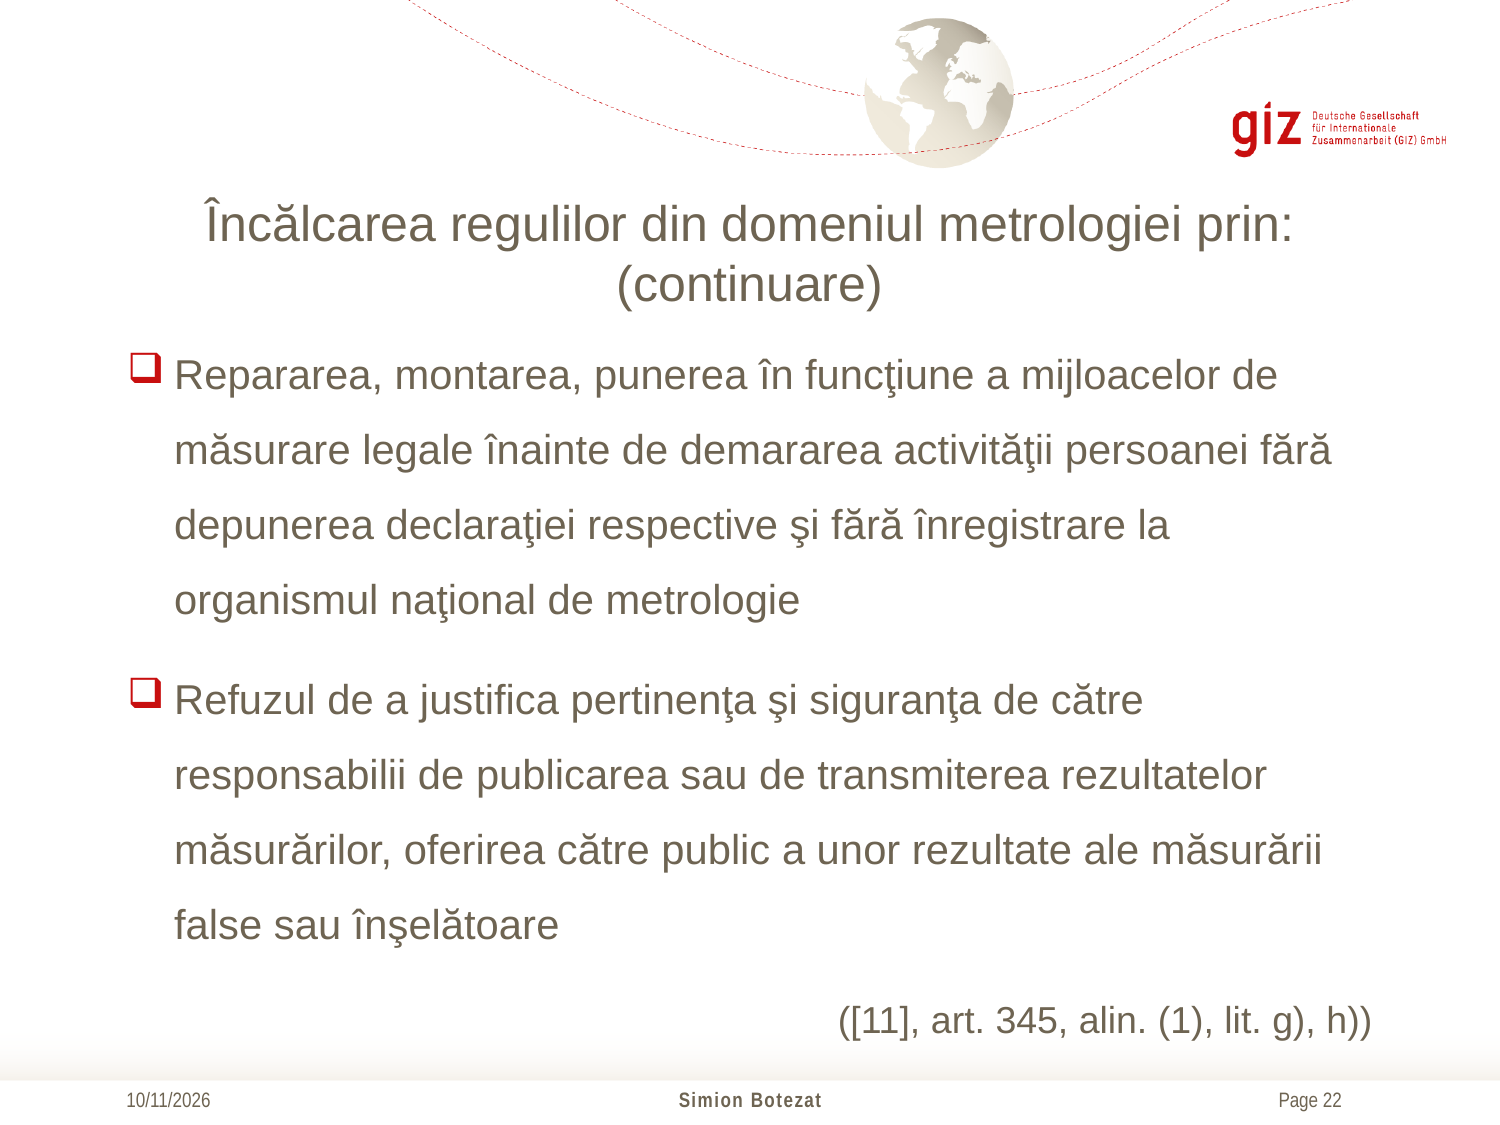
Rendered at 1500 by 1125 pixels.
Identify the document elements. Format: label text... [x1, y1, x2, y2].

footer Simion Botezat [469, 1079, 1031, 1121]
title Încălcarea regulilor din domeniul metrologiei prin: (continuare) [111, 184, 1389, 315]
picture [0, 0, 1500, 184]
picture [0, 959, 1500, 1081]
list Repararea, montarea, punerea în funcţiune a mijloacelor de măsurare legale înainte de demararea activităţii persoanei fără depunerea declaraţiei respective şi fără înregistrare la organismul naţional de metrologie Refuzul de a justifica pertinenţa şi siguranţa de către responsabilii de publicarea sau de transmiterea rezultatelor măsurărilor, oferirea către public a unor rezultate ale măsurării false sau înşelătoare ([11], art. 345, alin. (1), lit. g), h)) [111, 315, 1389, 1028]
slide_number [111, 1079, 325, 1121]
